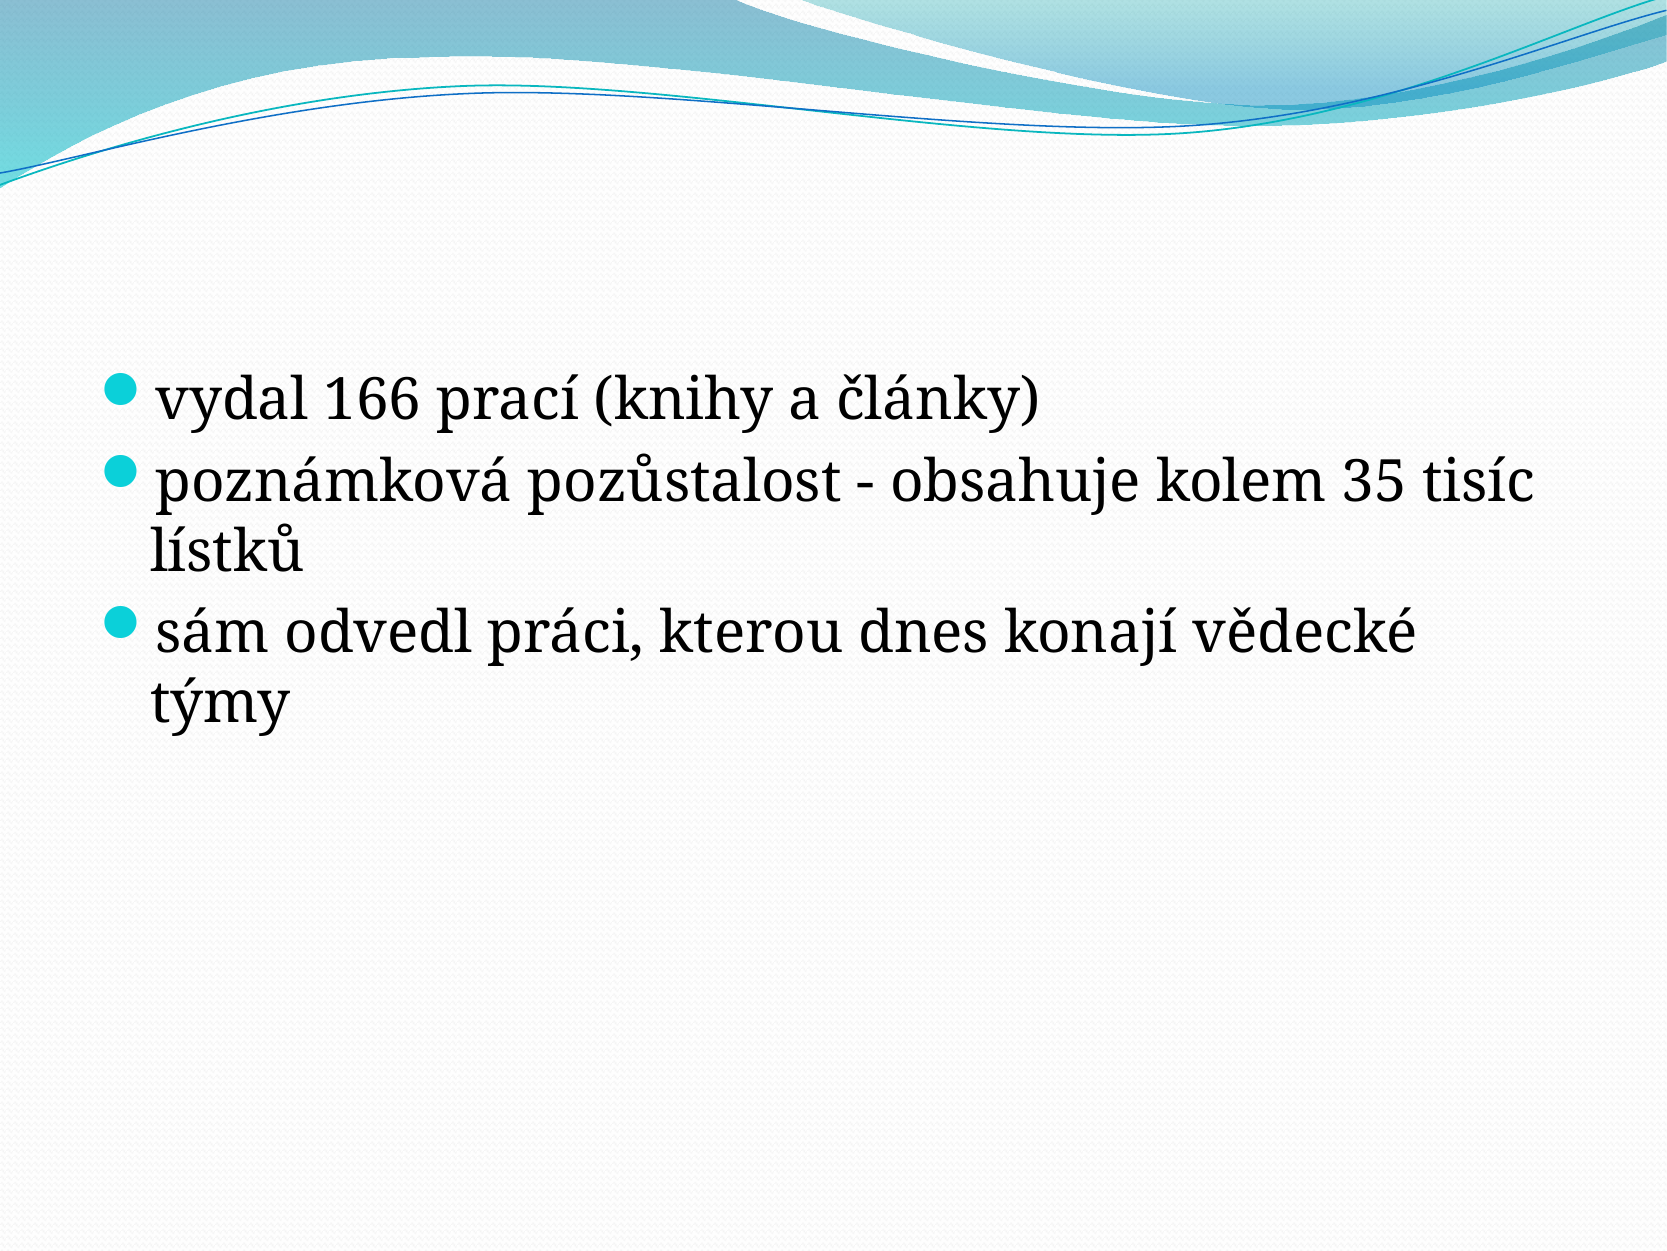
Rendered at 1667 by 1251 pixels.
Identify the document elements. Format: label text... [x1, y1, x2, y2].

list vydal 166 prací (knihy a články) poznámková pozůstalost - obsahuje kolem 35 tisíc lístků sám odvedl práci, kterou dnes konají vědecké týmy [83, 352, 1584, 1153]
title [83, 128, 1584, 337]
